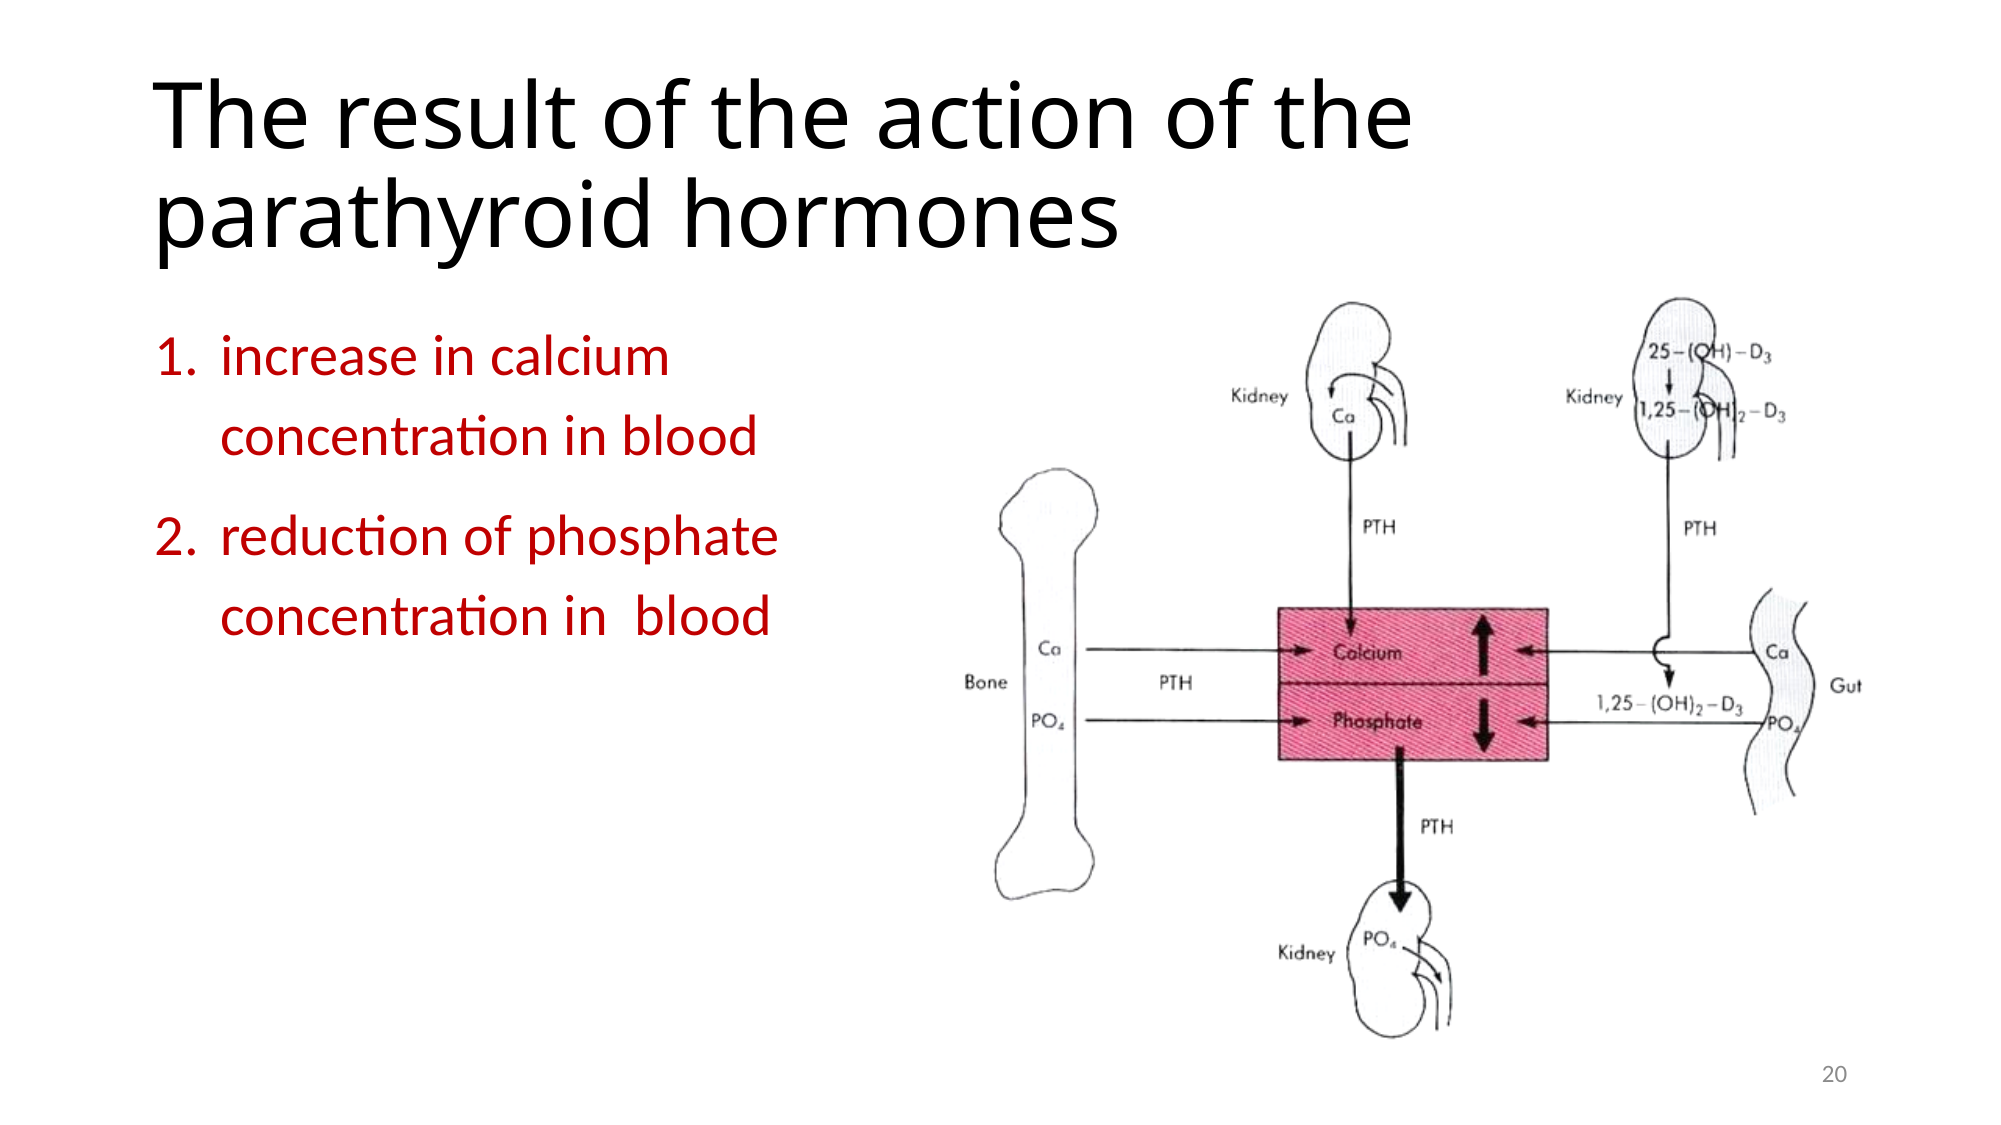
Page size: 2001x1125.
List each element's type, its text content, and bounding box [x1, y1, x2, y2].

title The result of the action of the parathyroid hormones [137, 59, 1863, 278]
slide_number 20 [1412, 1055, 1863, 1103]
list increase in calcium concentration in blood reduction of phosphate concentration in blood [137, 299, 928, 1014]
text_box [928, 277, 1948, 1055]
